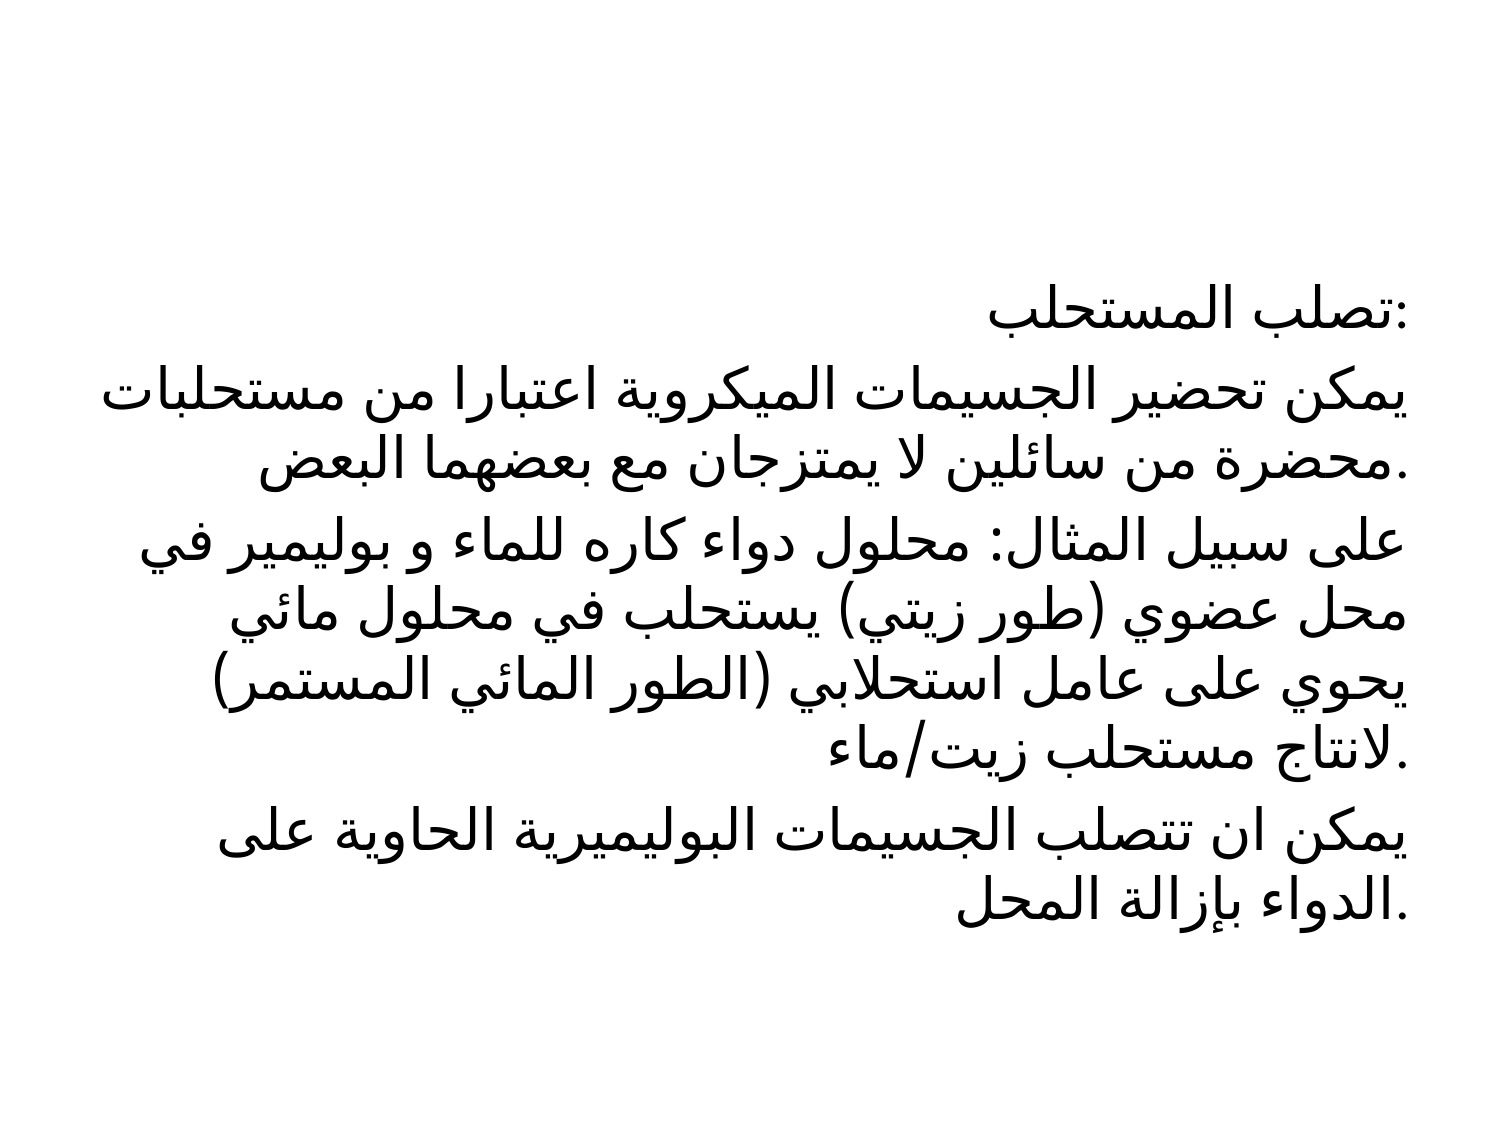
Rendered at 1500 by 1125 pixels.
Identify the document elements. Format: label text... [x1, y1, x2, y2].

list تصلب المستحلب: يمكن تحضير الجسيمات الميكروية اعتبارا من مستحلبات محضرة من سائلين لا يمتزجان مع بعضهما البعض. على سبيل المثال: محلول دواء كاره للماء و بوليمير في محل عضوي (طور زيتي) يستحلب في محلول مائي يحوي على عامل استحلابي (الطور المائي المستمر) لانتاج مستحلب زيت/ماء. يمكن ان تتصلب الجسيمات البوليميرية الحاوية على الدواء بإزالة المحل. [75, 262, 1425, 1005]
